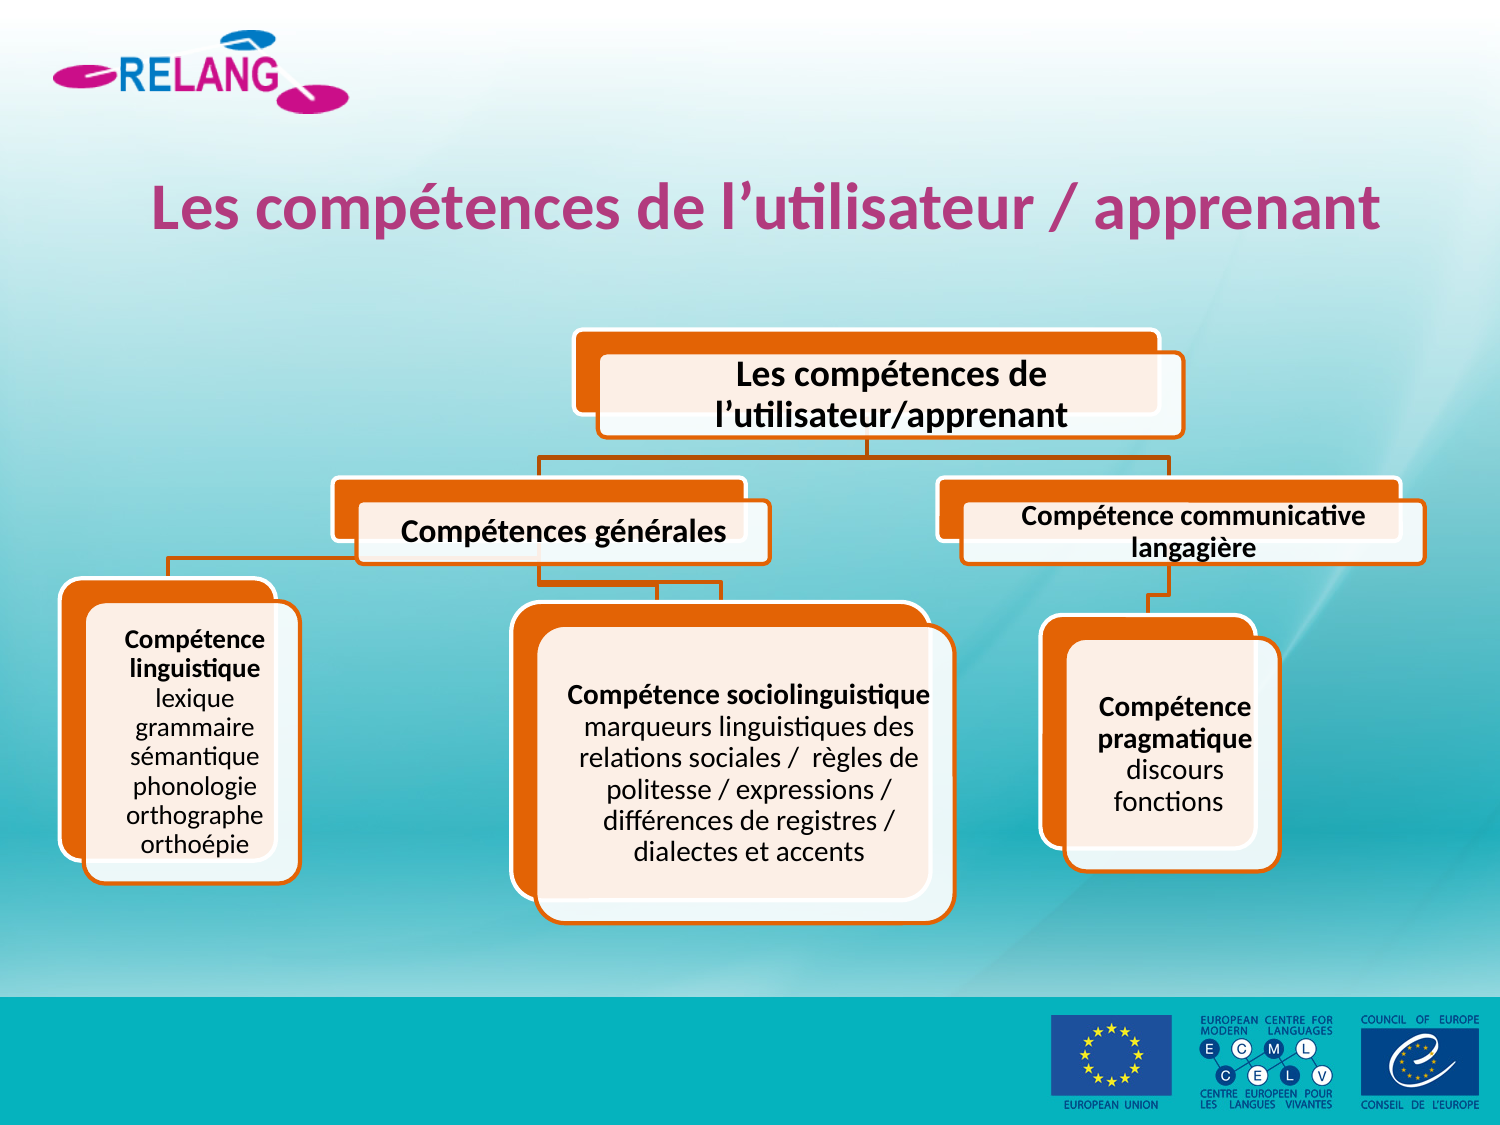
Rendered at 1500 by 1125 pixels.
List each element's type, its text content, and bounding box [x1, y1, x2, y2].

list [64, 290, 1426, 965]
title Les compétences de l’utilisateur / apprenant [59, 137, 1475, 268]
picture [0, 0, 1500, 1125]
